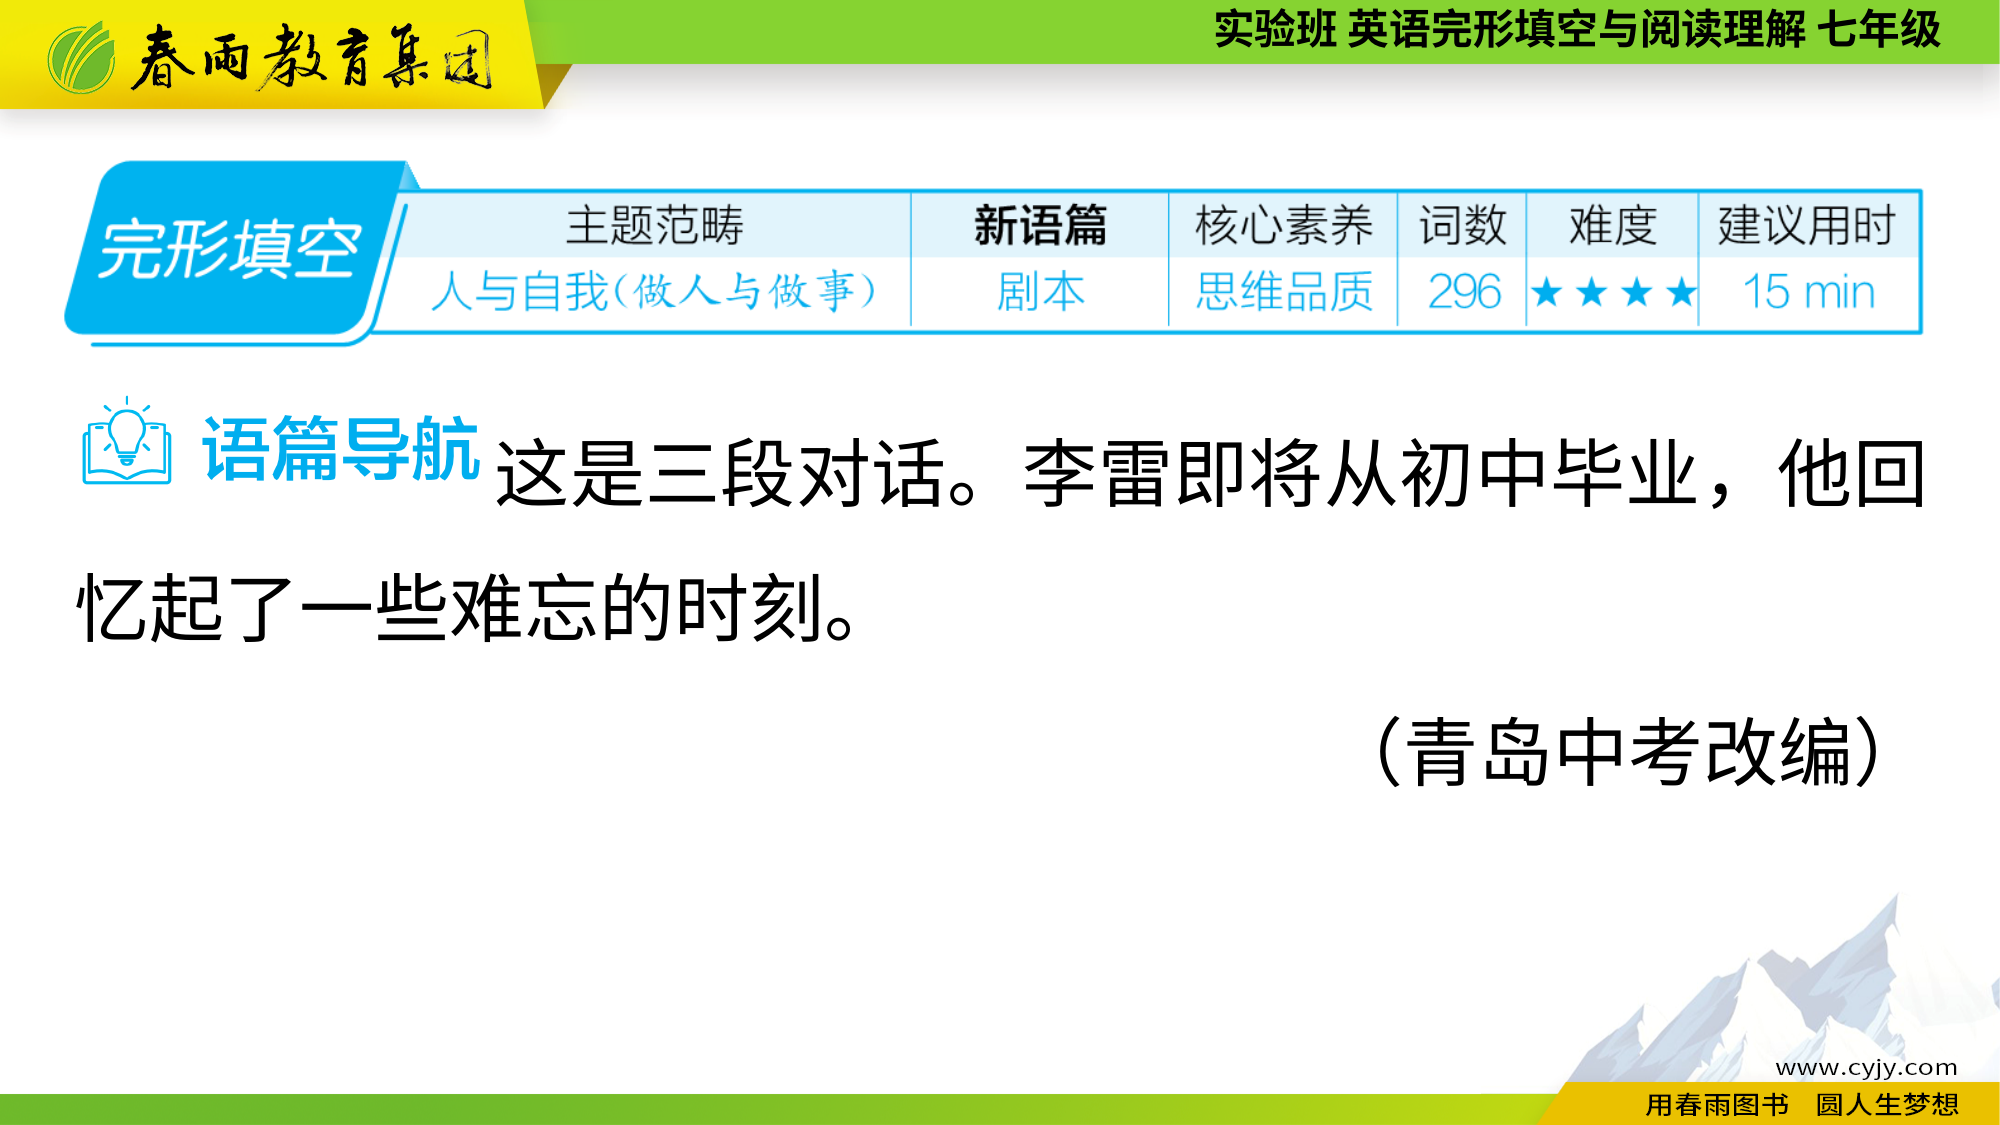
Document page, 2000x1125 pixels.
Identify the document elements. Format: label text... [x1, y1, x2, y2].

text_box 这是三段对话。李雷即将从初中毕业，他回忆起了一些难忘的时刻。 [59, 373, 1944, 659]
picture [0, 0, 2000, 1125]
text_box （青岛中考改编） [1035, 652, 1944, 803]
